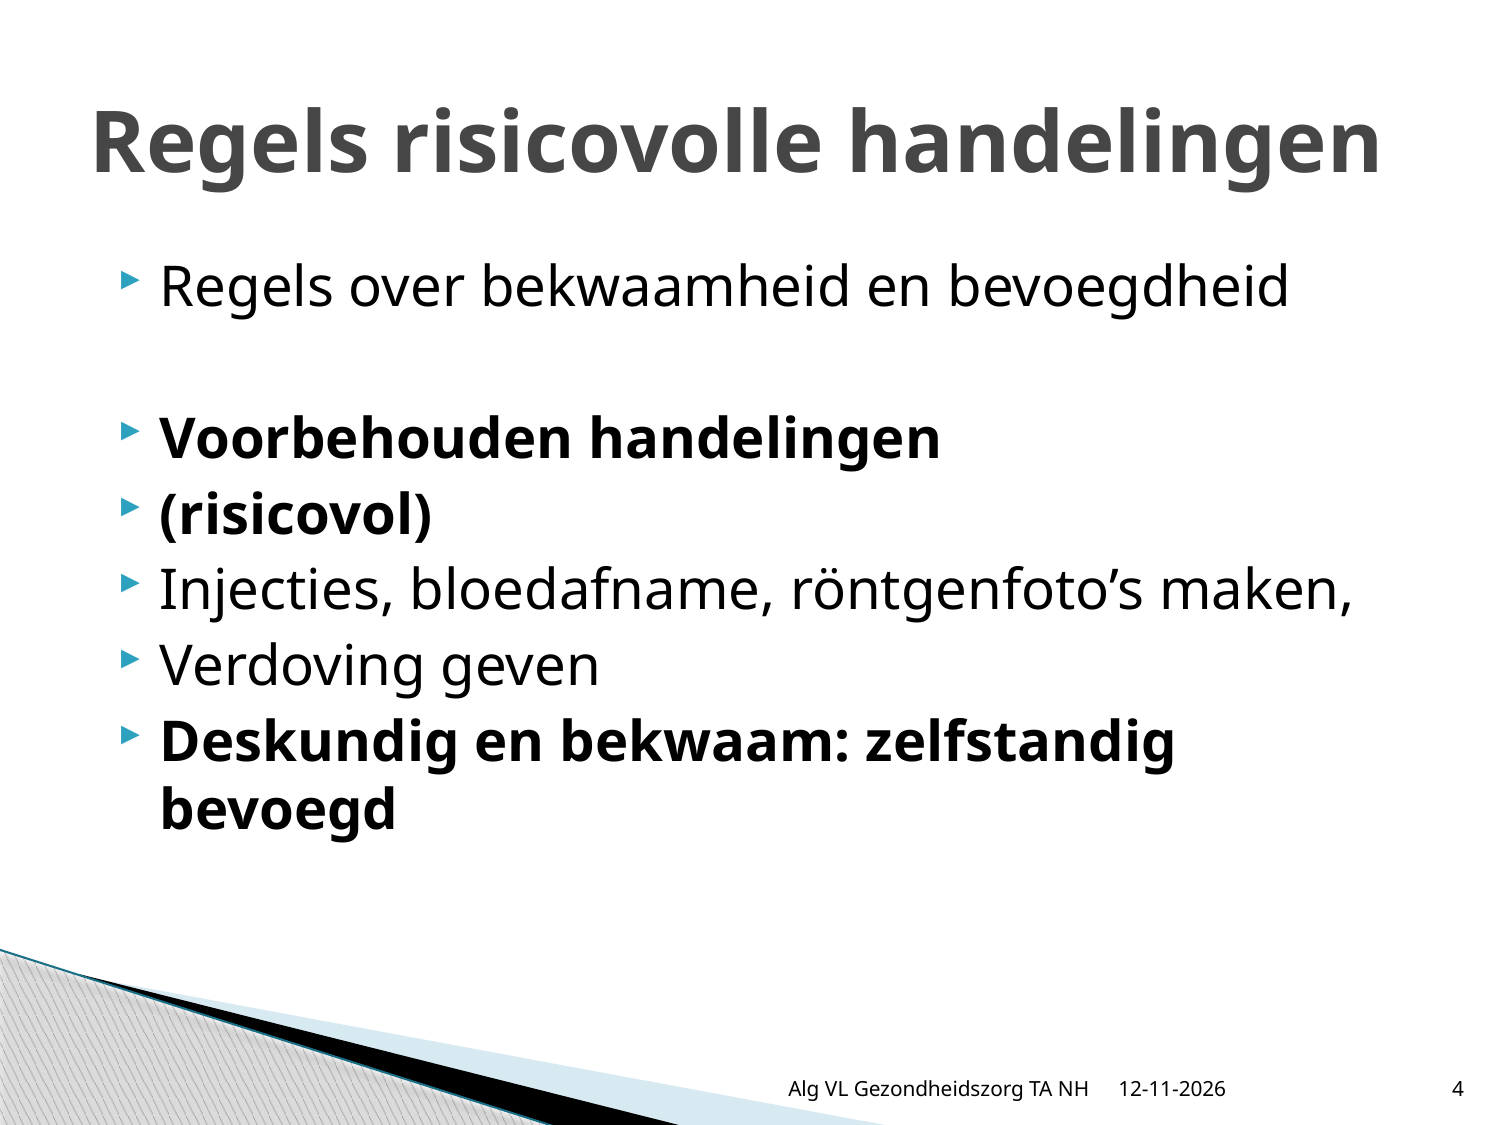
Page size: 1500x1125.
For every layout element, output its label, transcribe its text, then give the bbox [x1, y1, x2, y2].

list Regels over bekwaamheid en bevoegdheid Voorbehouden handelingen (risicovol) Injecties, bloedafname, röntgenfoto’s maken, Verdoving geven Deskundig en bekwaam: zelfstandig bevoegd [85, 243, 1436, 986]
footer Alg VL Gezondheidszorg TA NH [718, 1051, 1105, 1112]
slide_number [1105, 1051, 1418, 1112]
slide_number 4 [1418, 1051, 1479, 1112]
title Regels risicovolle handelingen [75, 45, 1425, 233]
